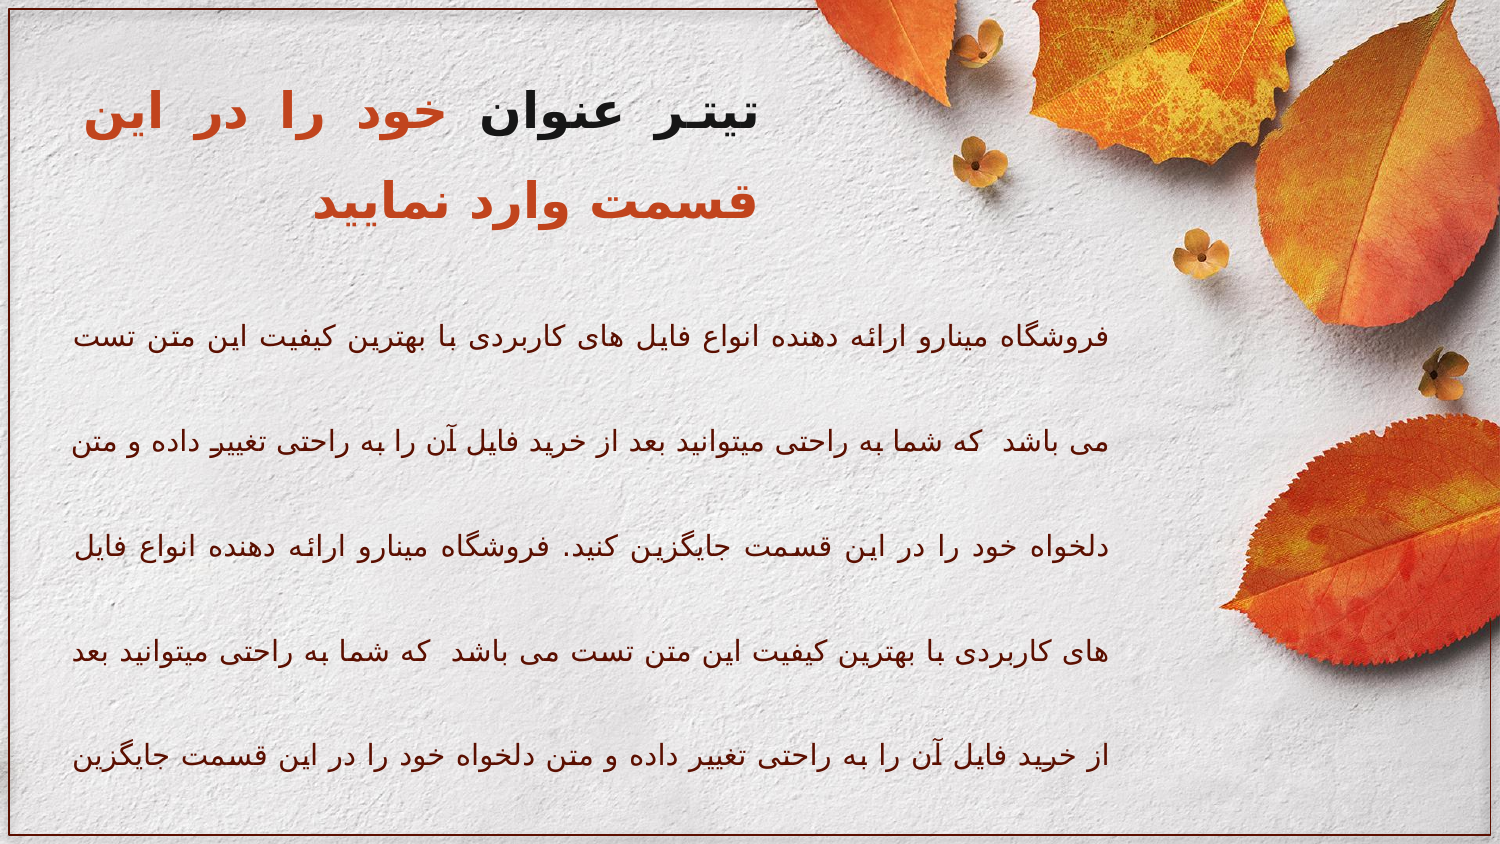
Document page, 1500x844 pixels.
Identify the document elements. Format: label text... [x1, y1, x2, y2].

picture [0, 0, 1500, 844]
text_box فروشگاه مینارو ارائه دهنده انواع فایل های کاربردی با بهترین کیفیت این متن تست می باشد که شما به راحتی میتوانید بعد از خرید فایل آن را به راحتی تغییر داده و متن دلخواه خود را در این قسمت جایگزین کنید. فروشگاه مینارو ارائه دهنده انواع فایل های کاربردی با بهترین کیفیت این متن تست می باشد که شما به راحتی میتوانید بعد از خرید فایل آن را به راحتی تغییر داده و متن دلخواه خود را در این قسمت جایگزین کنید. [56, 239, 1125, 844]
text_box تیتر عنوان خود را در این قسمت وارد نمایید [56, 40, 775, 236]
